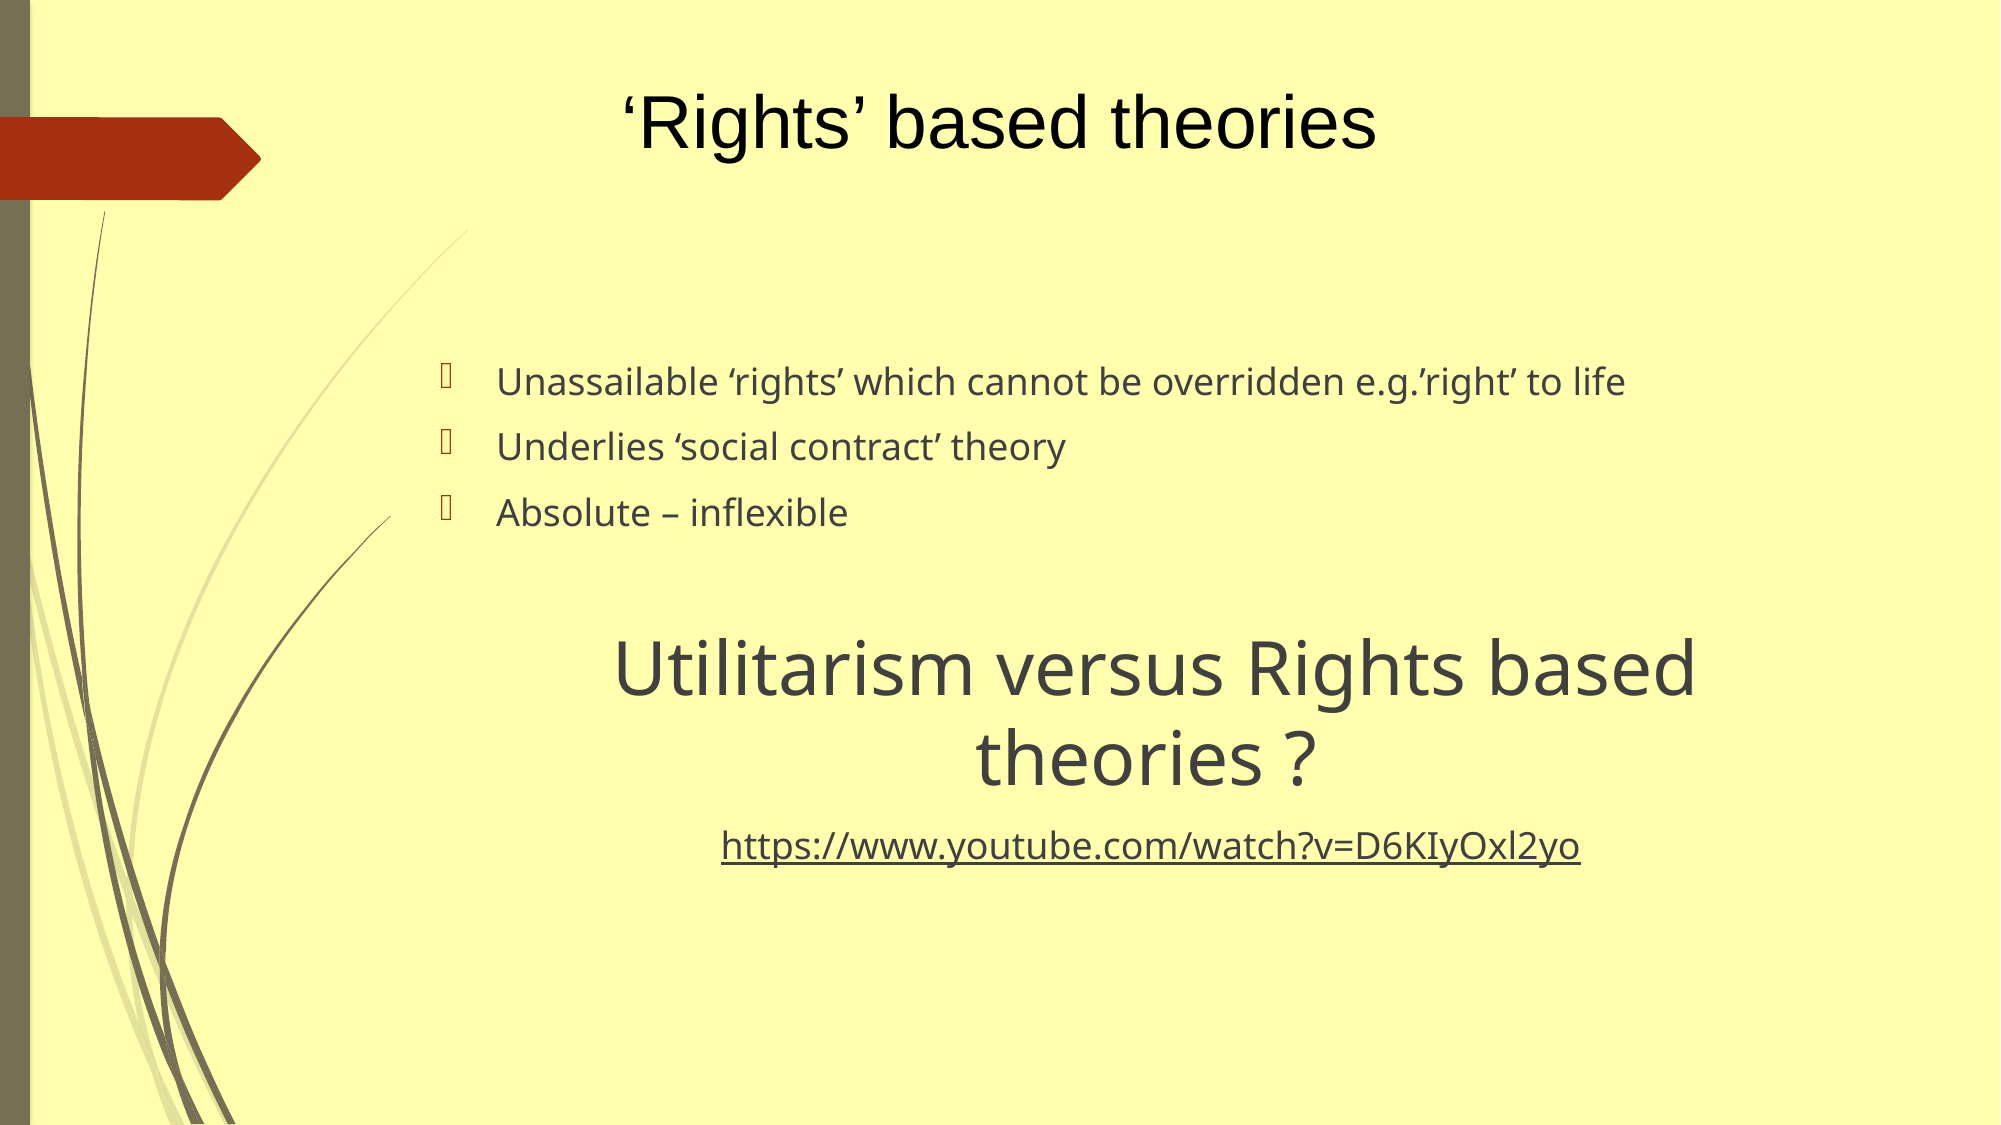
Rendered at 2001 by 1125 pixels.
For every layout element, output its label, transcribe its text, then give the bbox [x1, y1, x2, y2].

title ‘Rights’ based theories [137, 66, 1863, 284]
list Unassailable ‘rights’ which cannot be overridden e.g.’right’ to life Underlies ‘social contract’ theory Absolute – inflexible Utilitarism versus Rights based theories ? https://www.youtube.com/watch?v=D6KIyOxl2yo [424, 350, 1888, 970]
